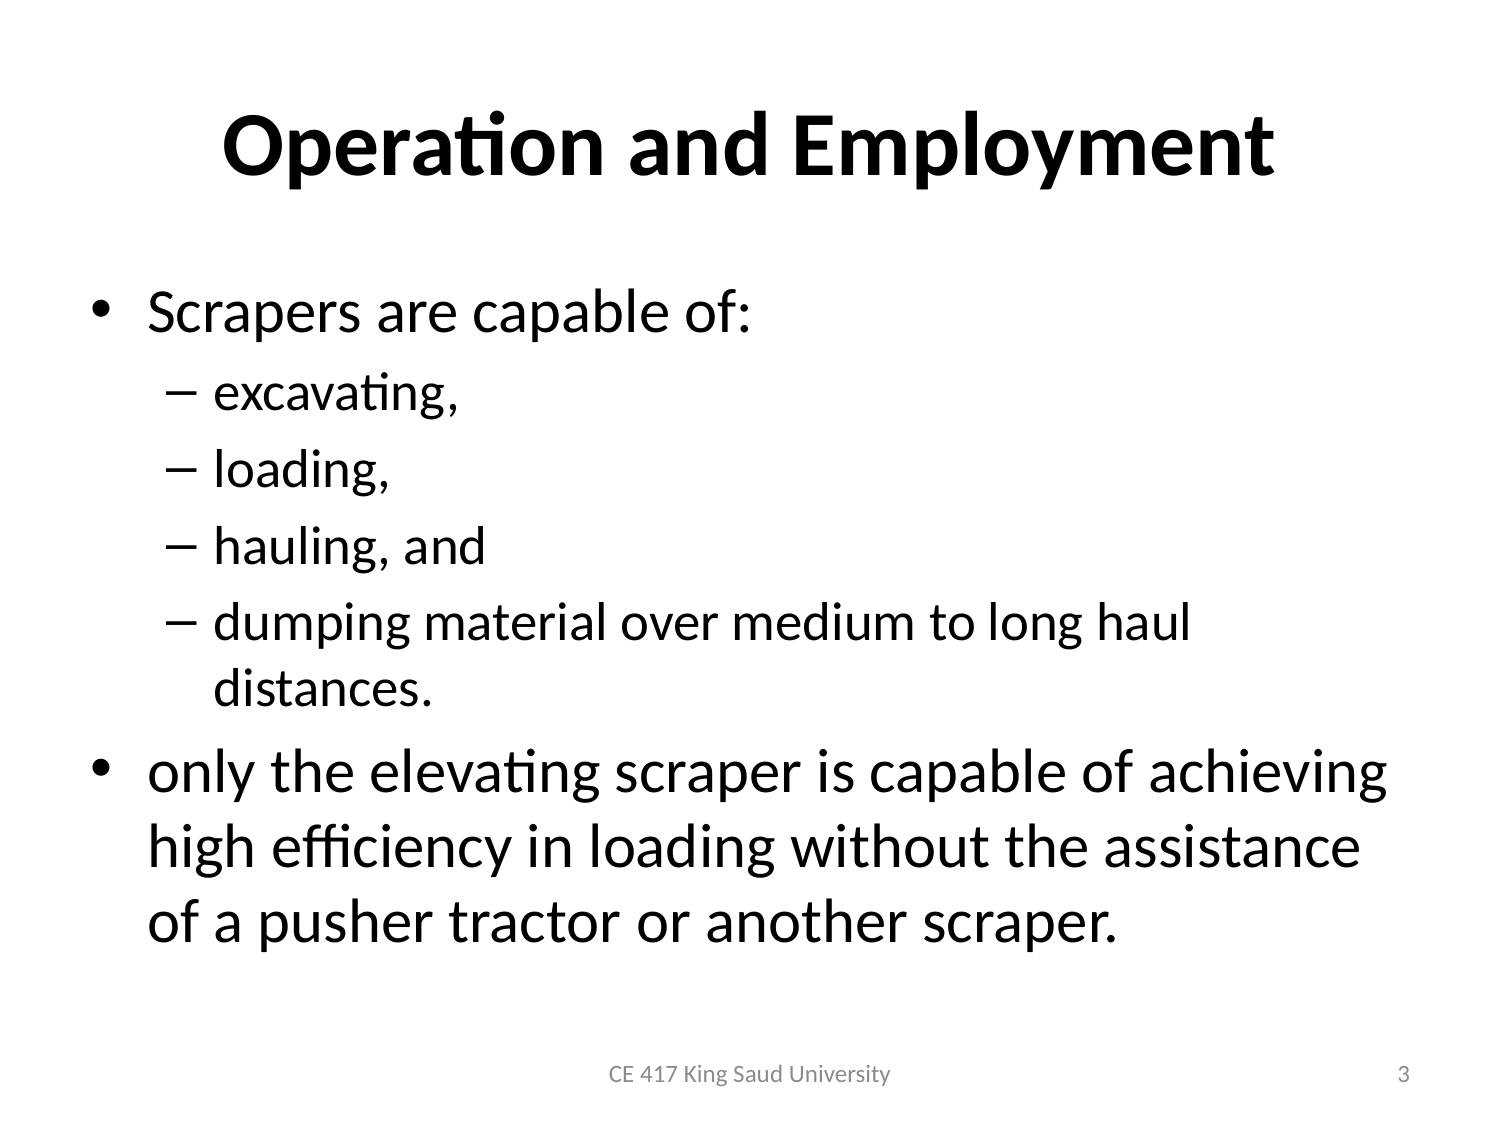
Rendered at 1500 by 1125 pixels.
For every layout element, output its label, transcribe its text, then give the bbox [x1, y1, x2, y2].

slide_number 3 [1074, 1042, 1425, 1103]
list Scrapers are capable of: excavating, loading, hauling, and dumping material over medium to long haul distances. only the elevating scraper is capable of achieving high efficiency in loading without the assistance of a pusher tractor or another scraper. [75, 262, 1425, 1005]
footer CE 417 King Saud University [512, 1042, 988, 1103]
title Operation and Employment [75, 45, 1425, 233]
